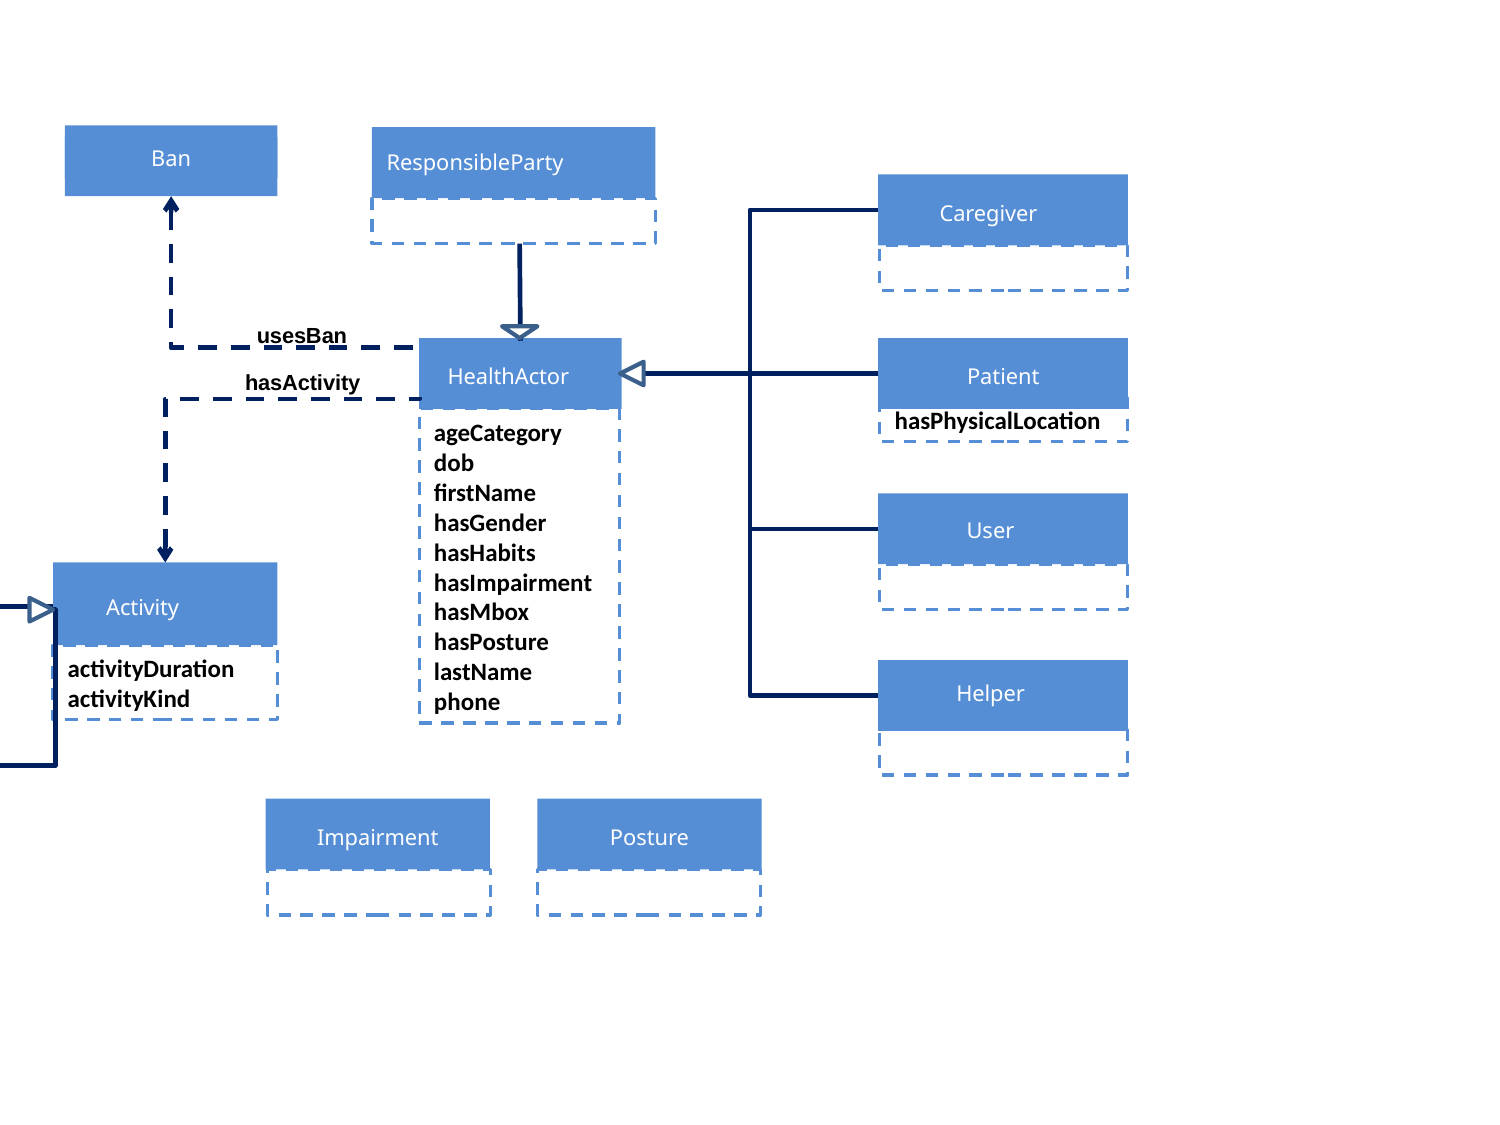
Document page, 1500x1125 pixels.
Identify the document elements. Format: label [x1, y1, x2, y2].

text_box [0, 125, 1129, 916]
